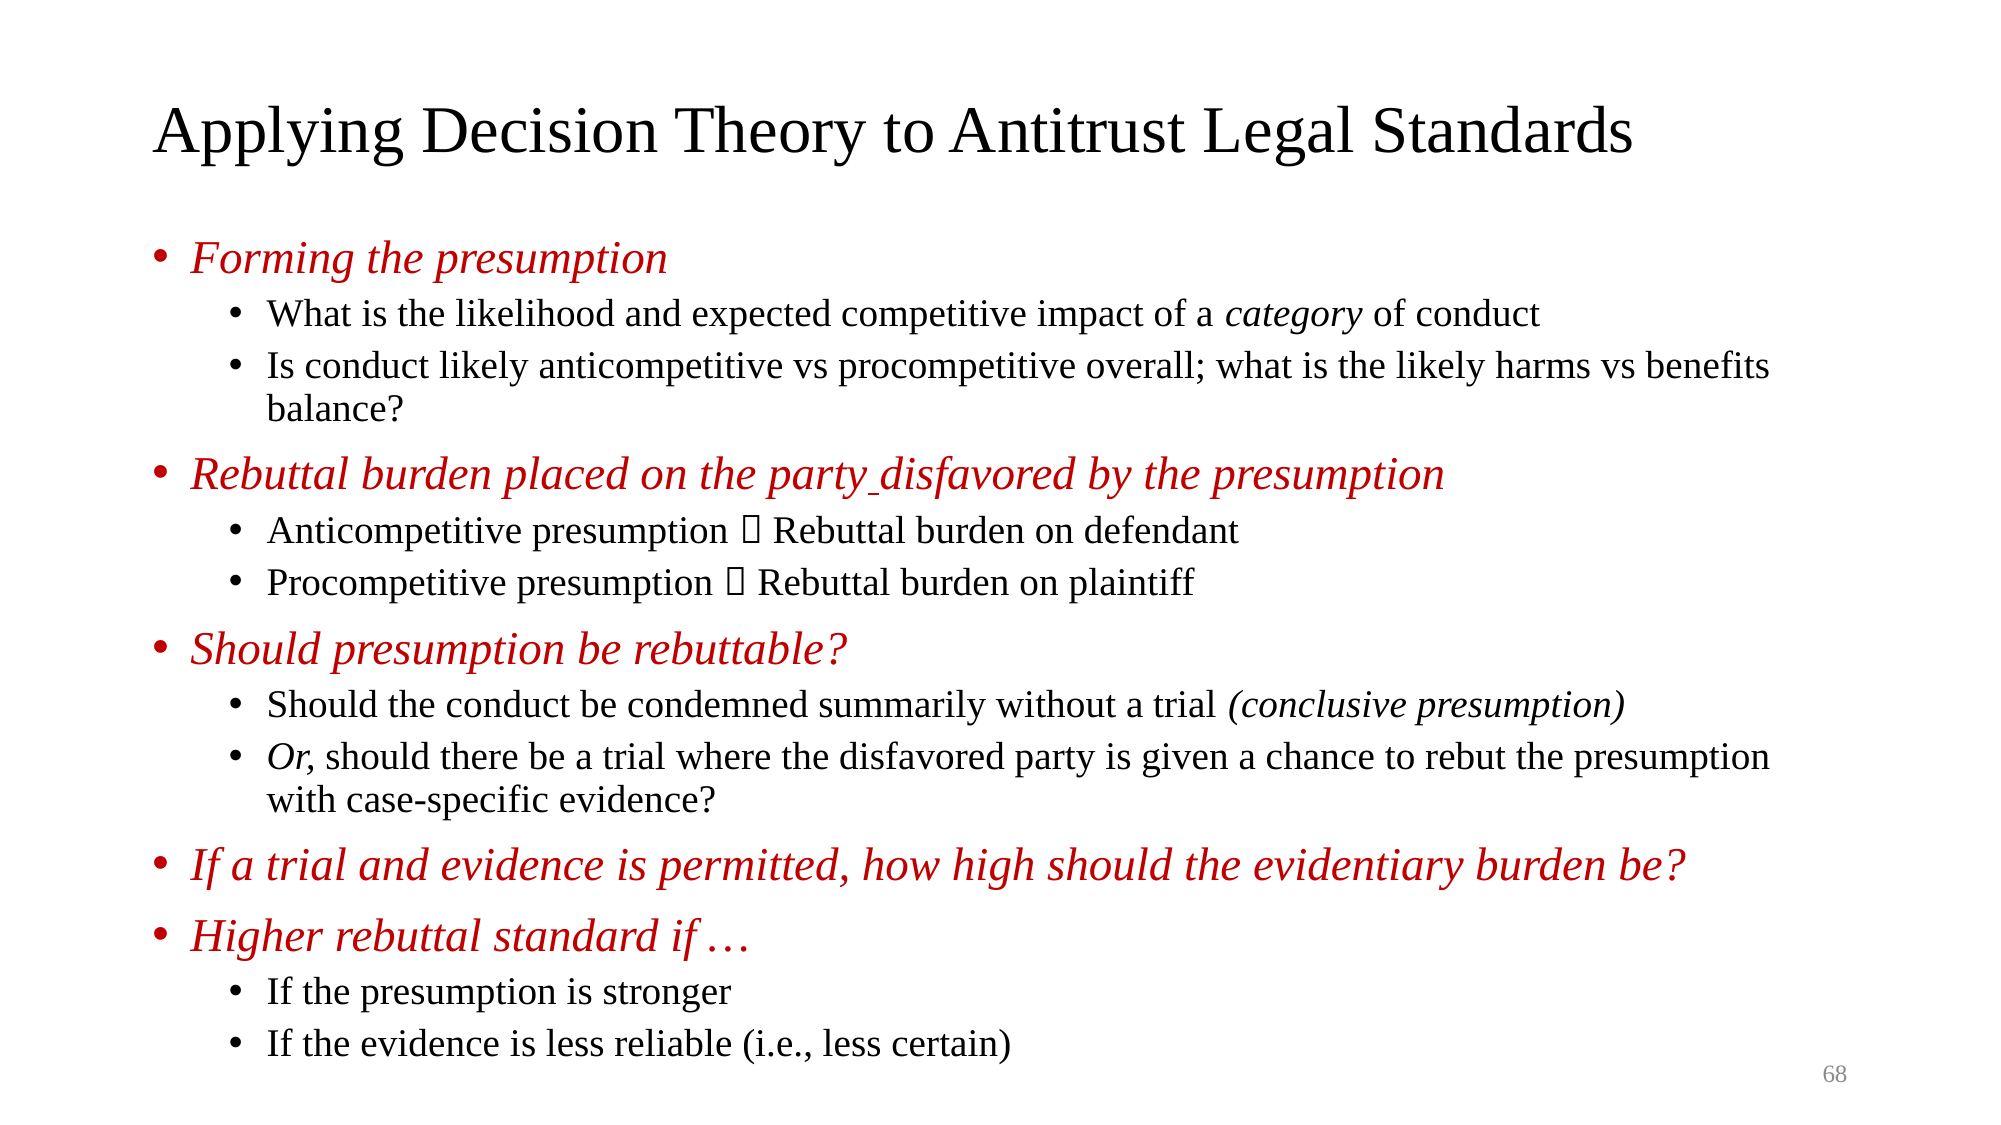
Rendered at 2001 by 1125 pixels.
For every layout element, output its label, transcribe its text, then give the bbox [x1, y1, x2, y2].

list Forming the presumption What is the likelihood and expected competitive impact of a category of conduct Is conduct likely anticompetitive vs procompetitive overall; what is the likely harms vs benefits balance? Rebuttal burden placed on the party disfavored by the presumption Anticompetitive presumption  Rebuttal burden on defendant Procompetitive presumption  Rebuttal burden on plaintiff Should presumption be rebuttable? Should the conduct be condemned summarily without a trial (conclusive presumption) Or, should there be a trial where the disfavored party is given a chance to rebut the presumption with case-specific evidence? If a trial and evidence is permitted, how high should the evidentiary burden be? Higher rebuttal standard if … If the presumption is stronger If the evidence is less reliable (i.e., less certain) [137, 225, 1863, 1073]
slide_number 68 [1412, 1042, 1863, 1103]
title Applying Decision Theory to Antitrust Legal Standards [137, 22, 1863, 225]
